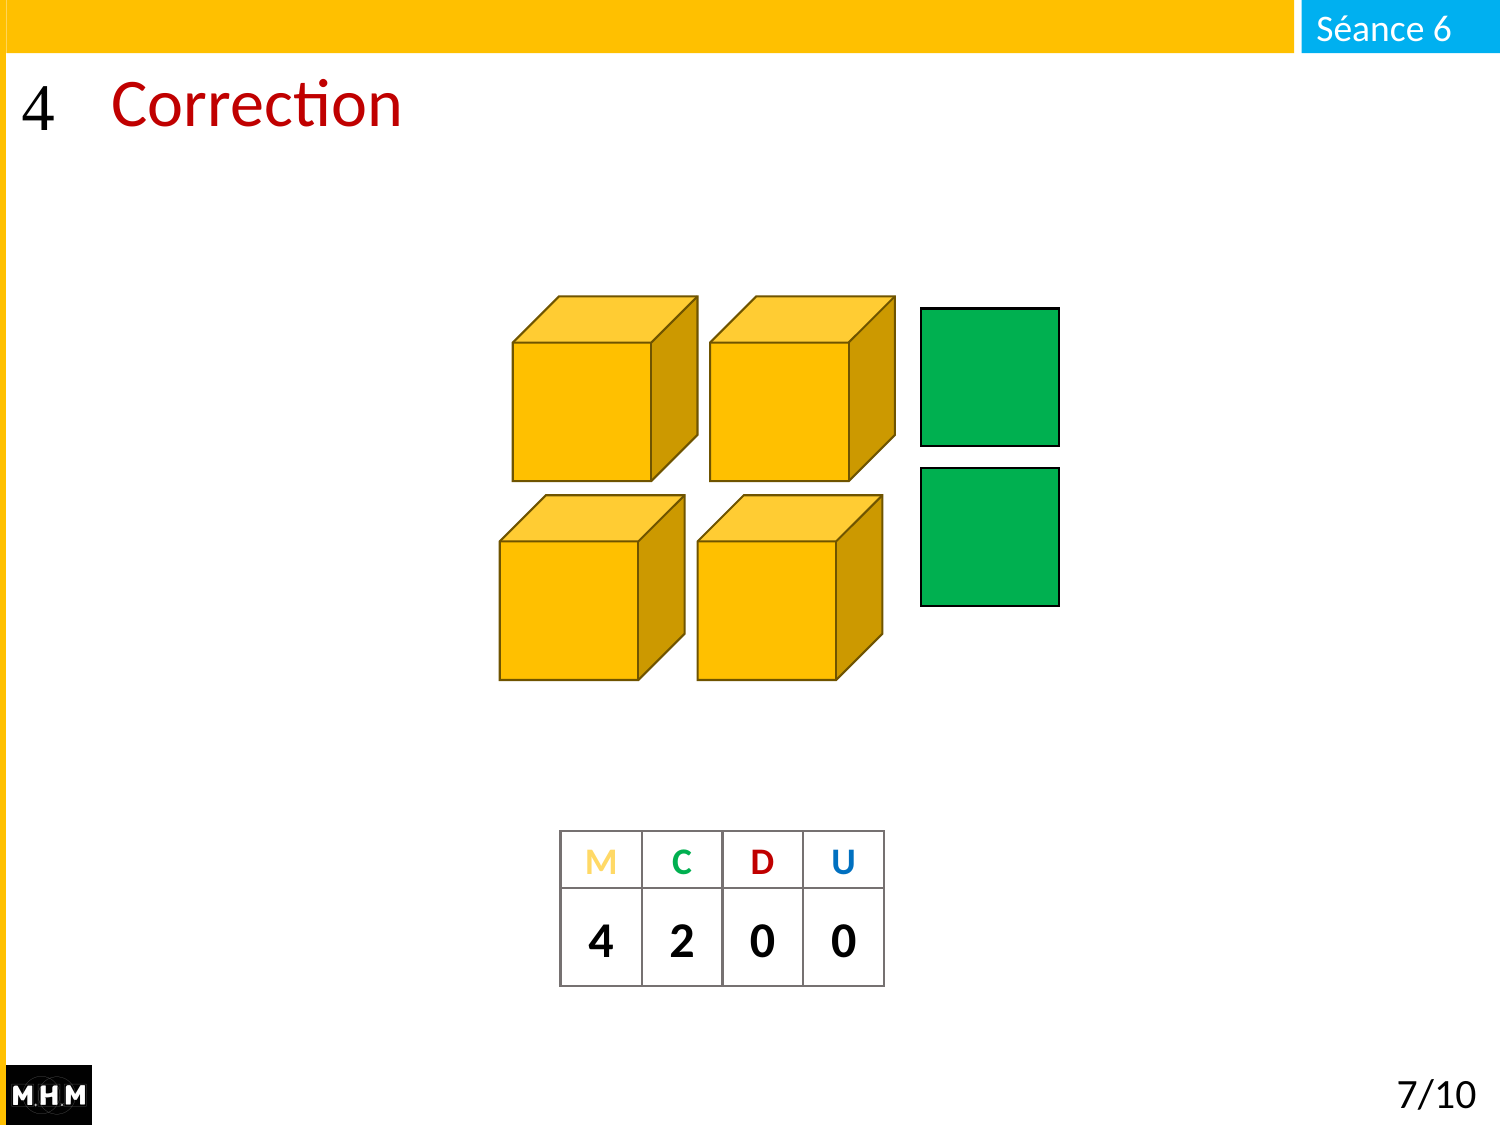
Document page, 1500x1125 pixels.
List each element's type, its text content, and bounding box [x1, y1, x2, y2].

text_box [920, 307, 1060, 447]
text_box [920, 467, 1060, 607]
list 7/10 [1373, 1064, 1500, 1125]
text_box [511, 295, 699, 483]
text_box [709, 295, 896, 483]
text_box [560, 831, 885, 987]
text_box [498, 494, 686, 682]
picture [6, 1065, 92, 1125]
title Correction [96, 60, 1391, 150]
text_box [696, 494, 884, 682]
